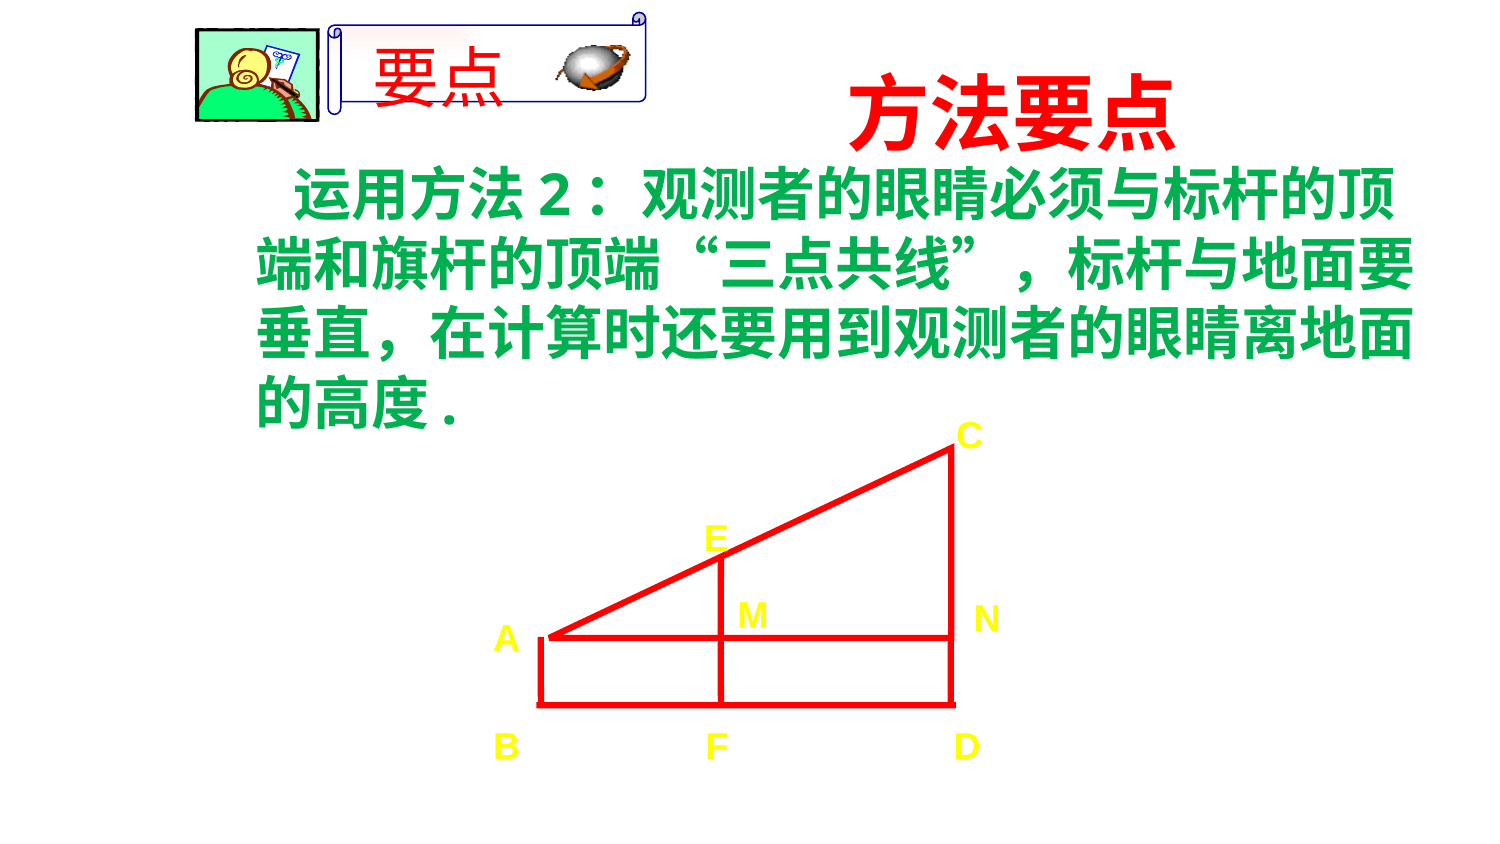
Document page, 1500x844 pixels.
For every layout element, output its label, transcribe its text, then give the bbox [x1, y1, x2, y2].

list 运用方法2：观测者的眼睛必须与标杆的顶端和旗杆的顶端“三点共线”，标杆与地面要垂直，在计算时还要用到观测者的眼睛离地面的高度. [187, 150, 1447, 446]
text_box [194, 0, 654, 125]
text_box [478, 403, 1034, 776]
title 方法要点 [643, 41, 1382, 150]
